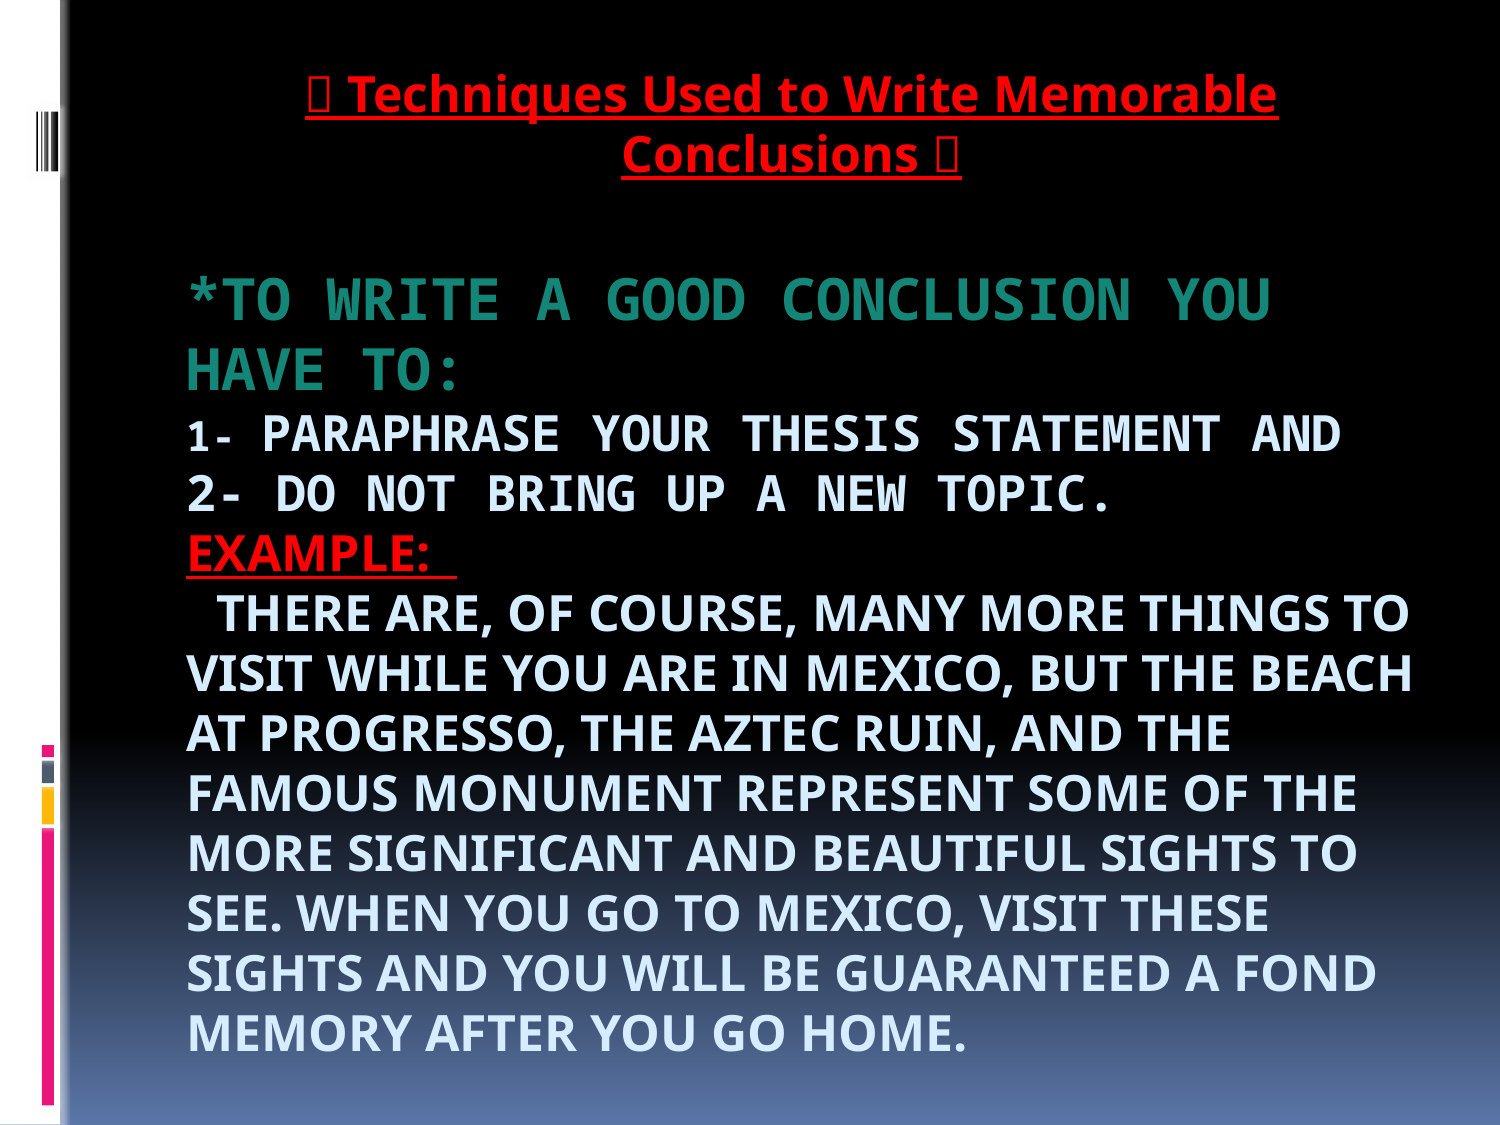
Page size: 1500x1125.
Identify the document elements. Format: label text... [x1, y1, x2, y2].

title *To write a good conclusion you have to: 1- paraphrase your thesis statement and 2- Do not bring up a new topic. Example: There are, of course, many more things to visit while you are in Mexico, but the beach at Progresso, the Aztec ruin, and the famous monument represent some of the more significant and beautiful sights to see. When you go to Mexico, visit these sights and you will be guaranteed a fond memory after you go home. [171, 184, 1447, 1047]
subtitle  Techniques Used to Write Memorable Conclusions  [171, 54, 1411, 244]
